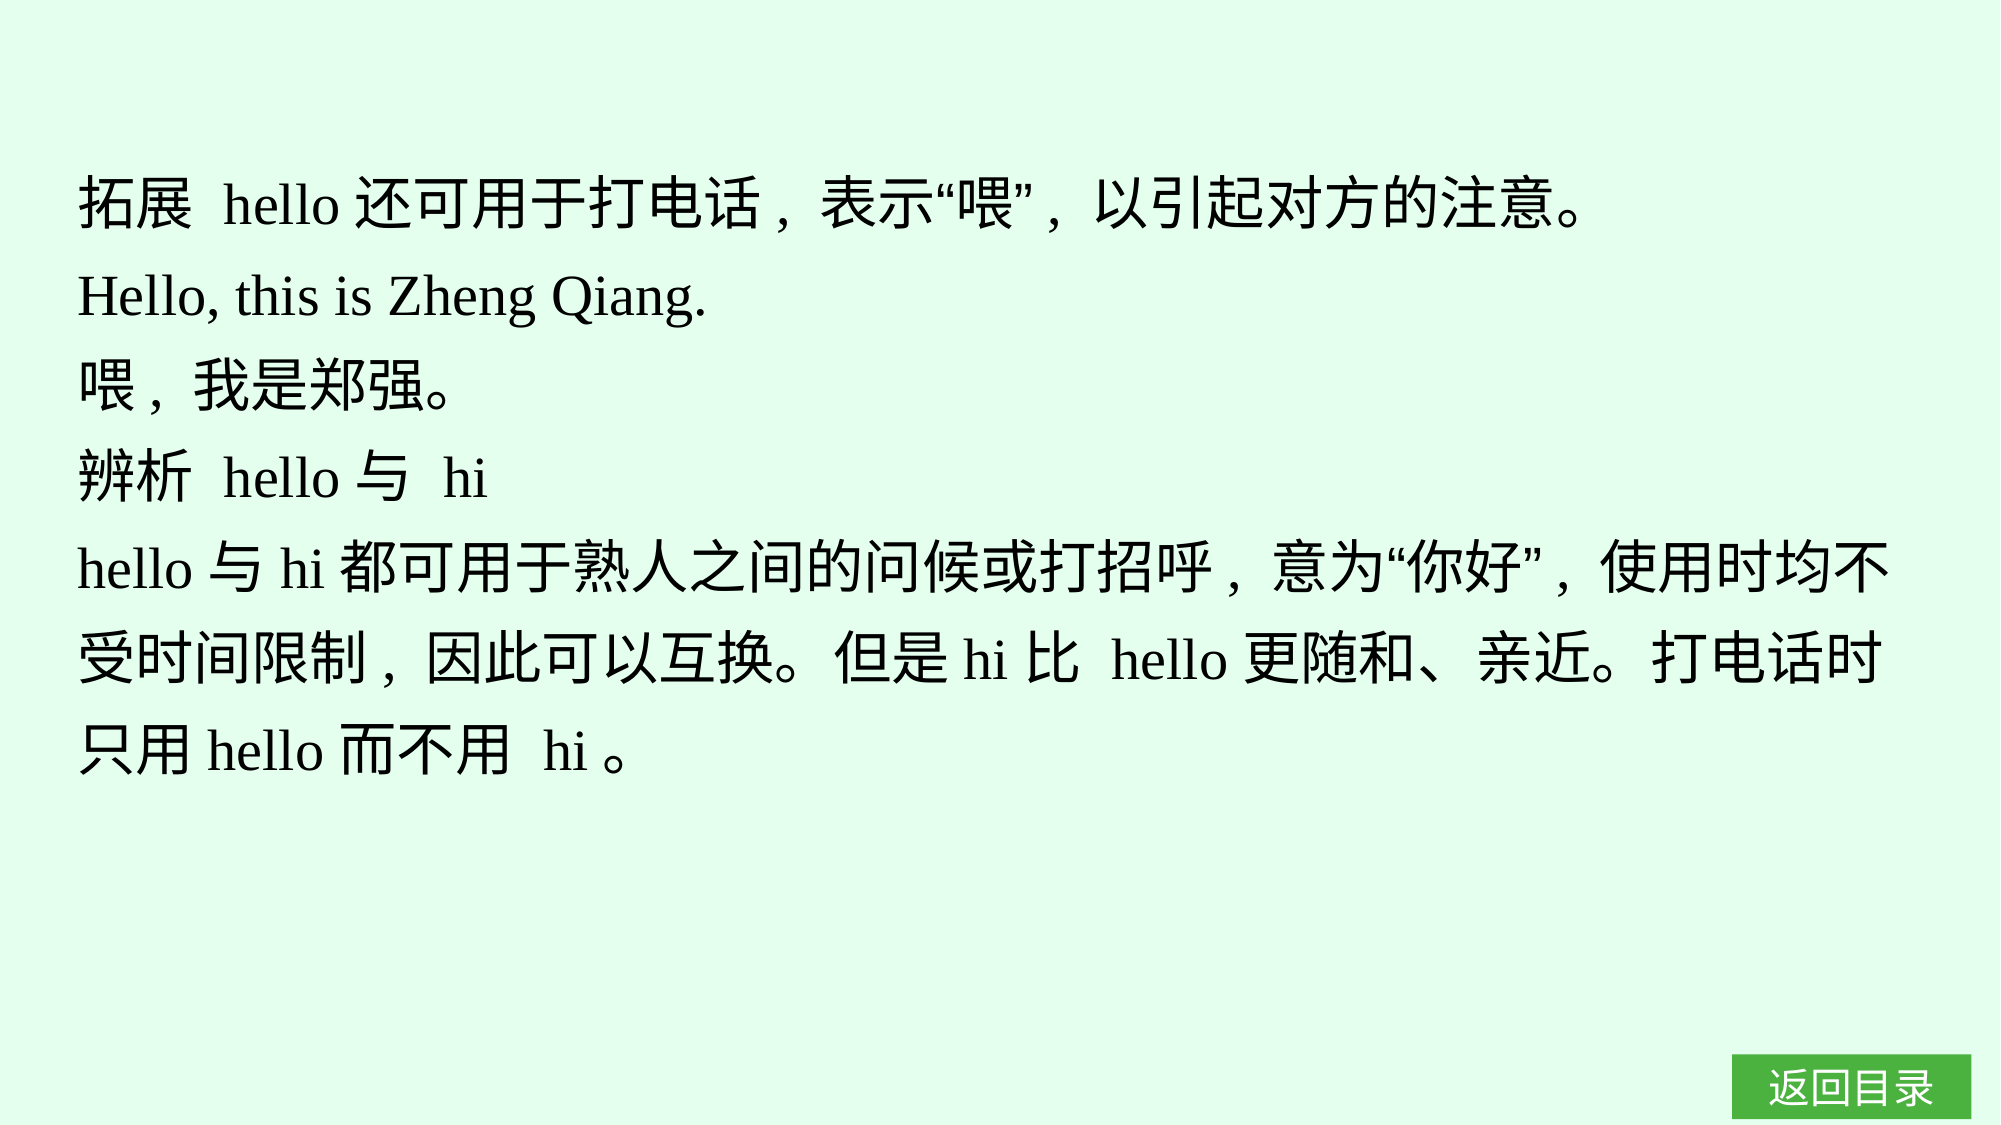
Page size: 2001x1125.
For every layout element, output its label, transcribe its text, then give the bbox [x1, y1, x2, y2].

text_box 拓展 hello还可用于打电话, 表示“喂”, 以引起对方的注意。 Hello, this is Zheng Qiang. 喂, 我是郑强。 辨析 hello与 hi hello与hi都可用于熟人之间的问候或打招呼, 意为“你好”, 使用时均不受时间限制, 因此可以互换。但是hi比 hello更随和、亲近。打电话时只用hello而不用 hi。 [62, 138, 1938, 790]
